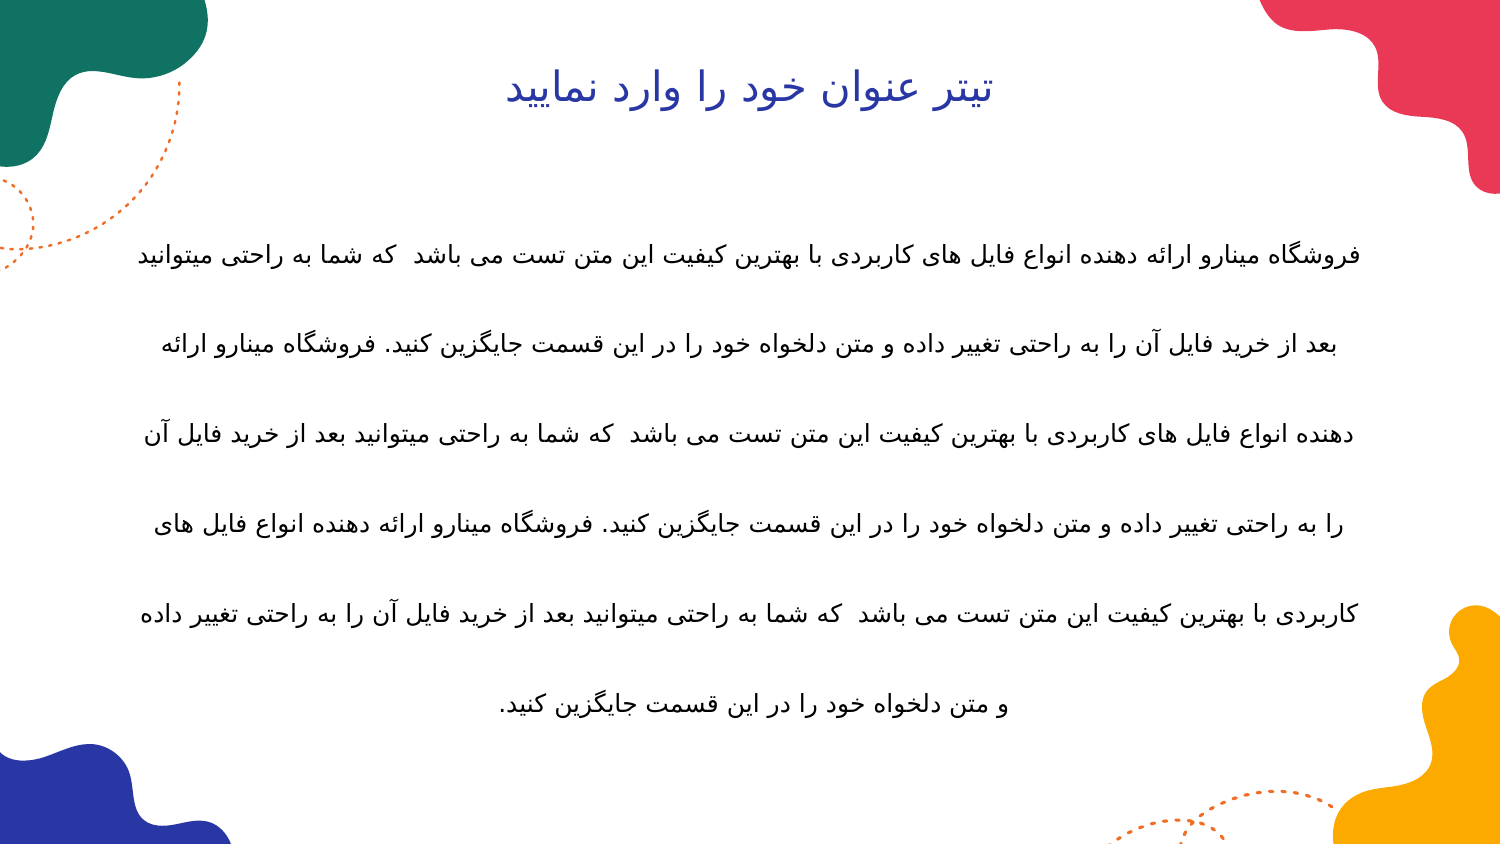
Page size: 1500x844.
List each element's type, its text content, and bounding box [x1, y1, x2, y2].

text_box تیتر عنوان خود را وارد نمایید [297, 27, 1203, 118]
text_box فروشگاه مینارو ارائه دهنده انواع فایل های کاربردی با بهترین کیفیت این متن تست می باشد که شما به راحتی میتوانید بعد از خرید فایل آن را به راحتی تغییر داده و متن دلخواه خود را در این قسمت جایگزین کنید. فروشگاه مینارو ارائه دهنده انواع فایل های کاربردی با بهترین کیفیت این متن تست می باشد که شما به راحتی میتوانید بعد از خرید فایل آن را به راحتی تغییر داده و متن دلخواه خود را در این قسمت جایگزین کنید. فروشگاه مینارو ارائه دهنده انواع فایل های کاربردی با بهترین کیفیت این متن تست می باشد که شما به راحتی میتوانید بعد از خرید فایل آن را به راحتی تغییر داده و متن دلخواه خود را در این قسمت جایگزین کنید. [121, 170, 1379, 725]
